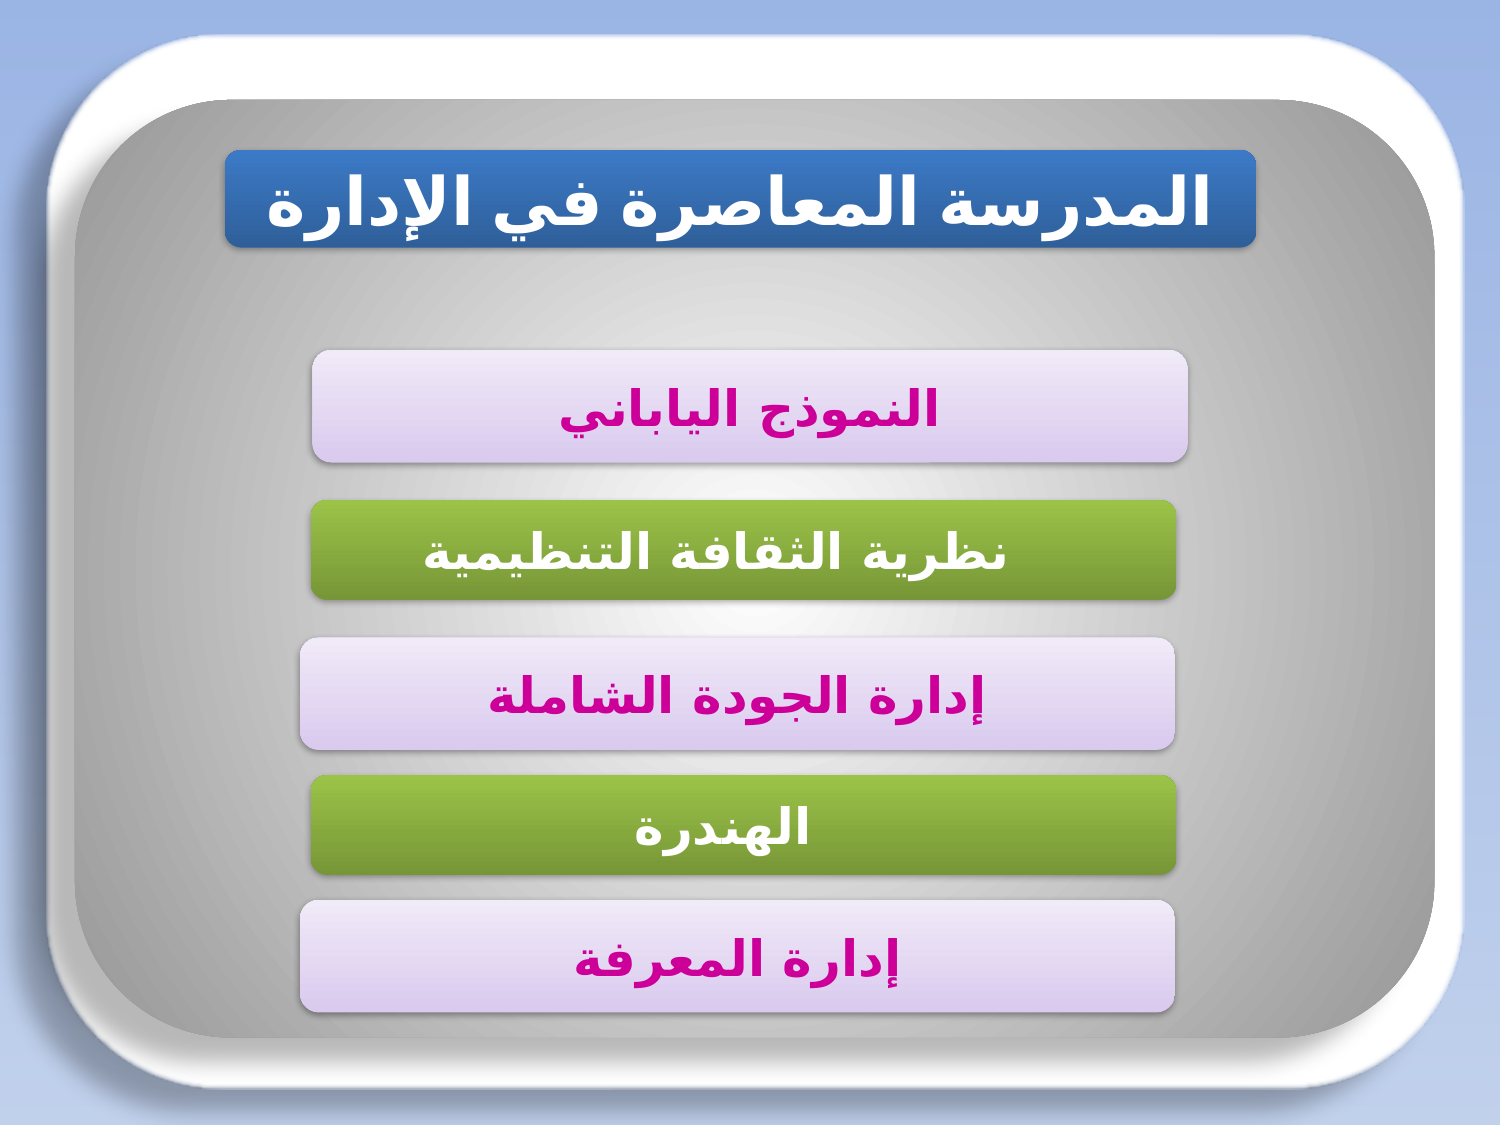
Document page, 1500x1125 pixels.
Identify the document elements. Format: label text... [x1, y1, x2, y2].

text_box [237, 774, 1238, 876]
text_box إدارة المعرفة [299, 899, 1176, 1014]
text_box [0, 0, 1500, 1125]
text_box النموذج الياباني [311, 349, 1189, 464]
text_box [72, 97, 1437, 1040]
text_box إدارة الجودة الشاملة [299, 636, 1176, 751]
text_box المدرسة المعاصرة في الإدارة [224, 149, 1257, 248]
text_box [51, 34, 1468, 1089]
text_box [237, 499, 1238, 601]
